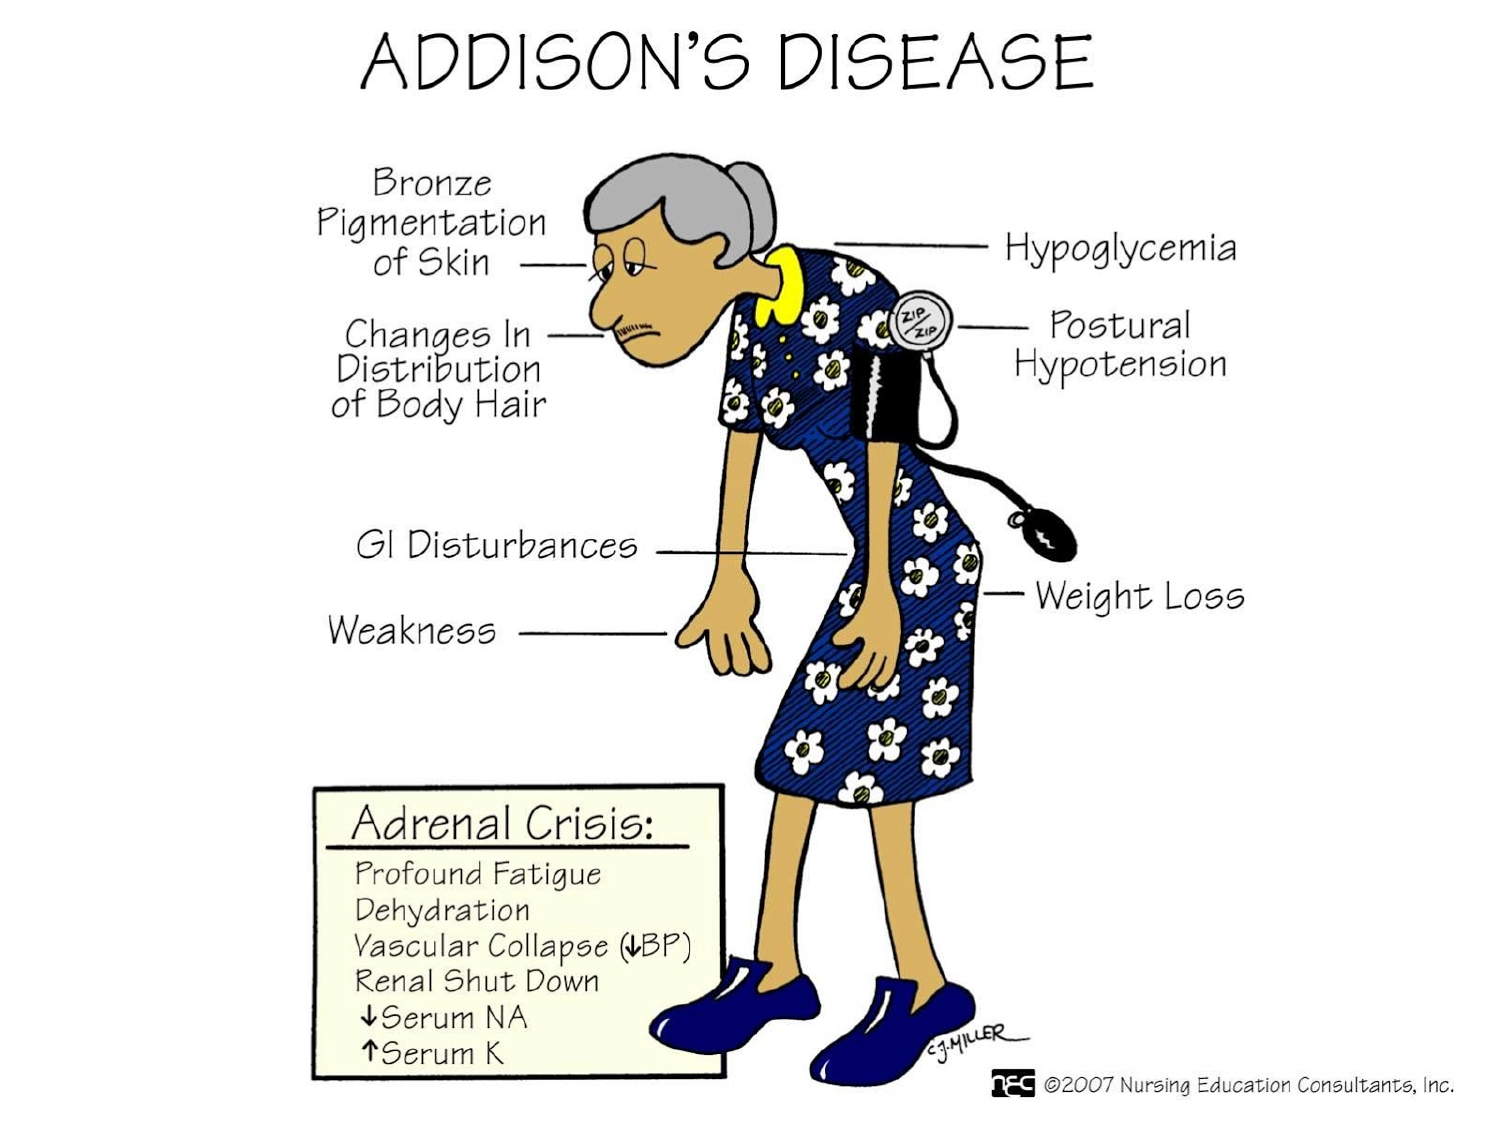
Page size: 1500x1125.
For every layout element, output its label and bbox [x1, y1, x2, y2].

list [0, 0, 1500, 1125]
